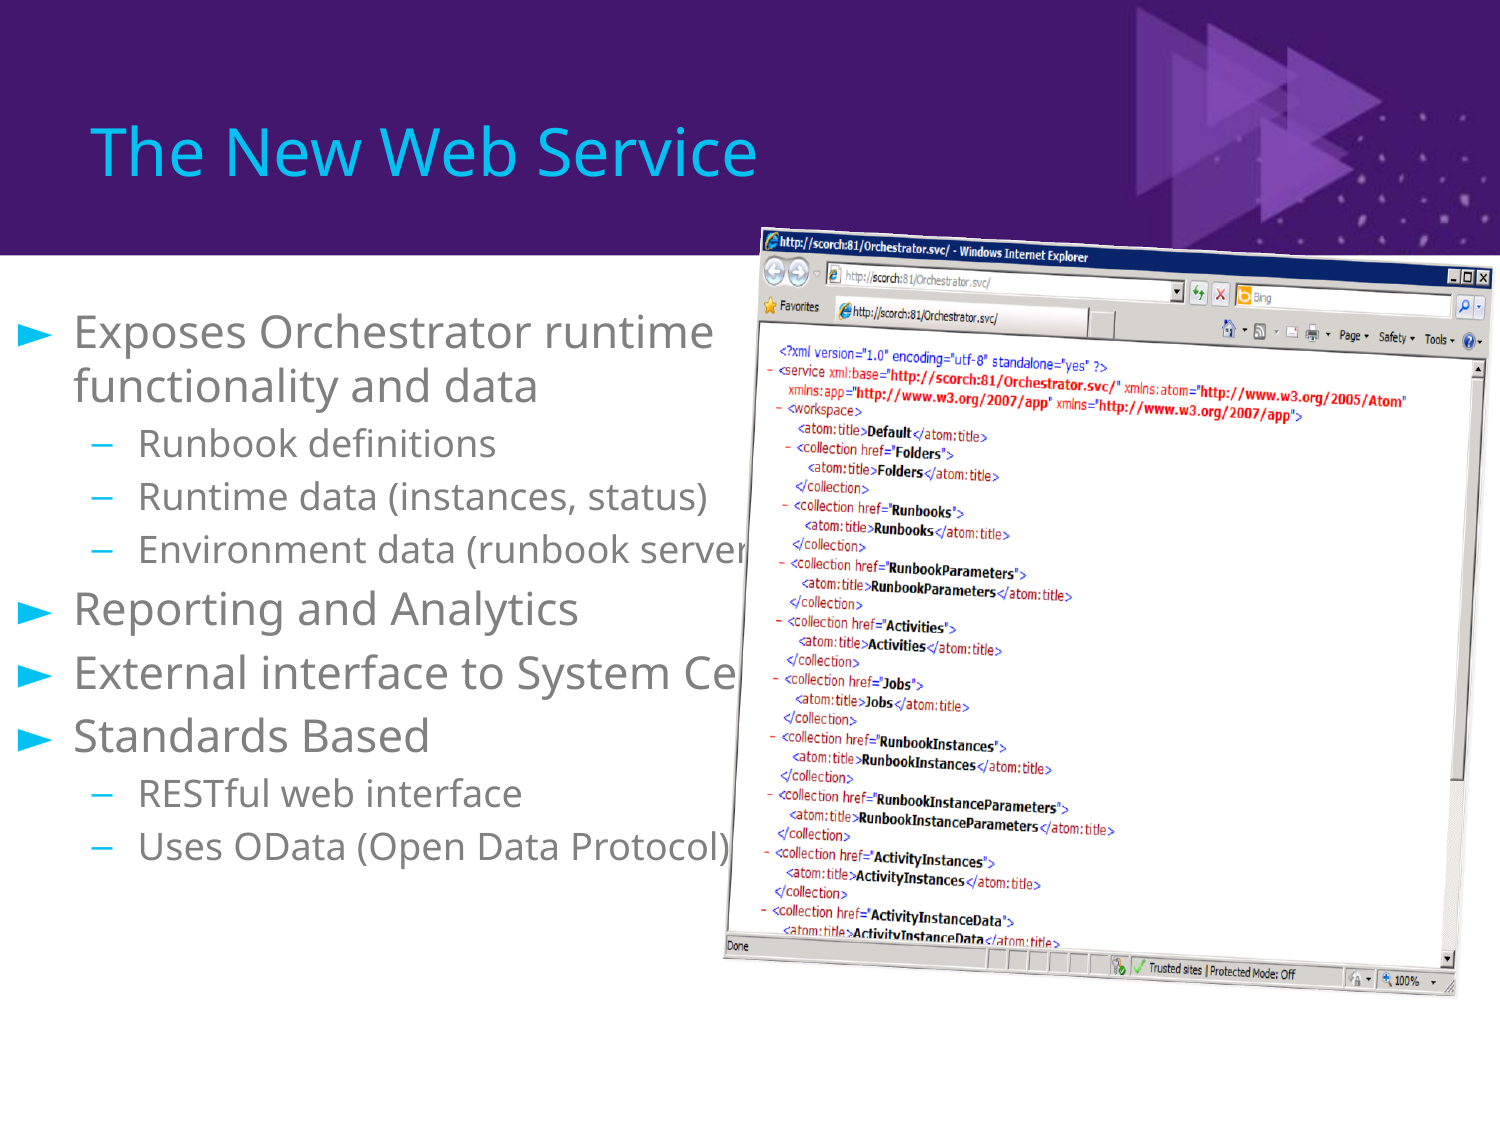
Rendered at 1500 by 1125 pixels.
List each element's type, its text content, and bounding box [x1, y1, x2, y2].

picture [0, 0, 1500, 996]
title The New Web Service [75, 56, 1425, 244]
list Exposes Orchestrator runtime functionality and data Runbook definitions Runtime data (instances, status) Environment data (runbook servers) Reporting and Analytics External interface to System Center Standards Based RESTful web interface Uses OData (Open Data Protocol) [2, 295, 735, 927]
